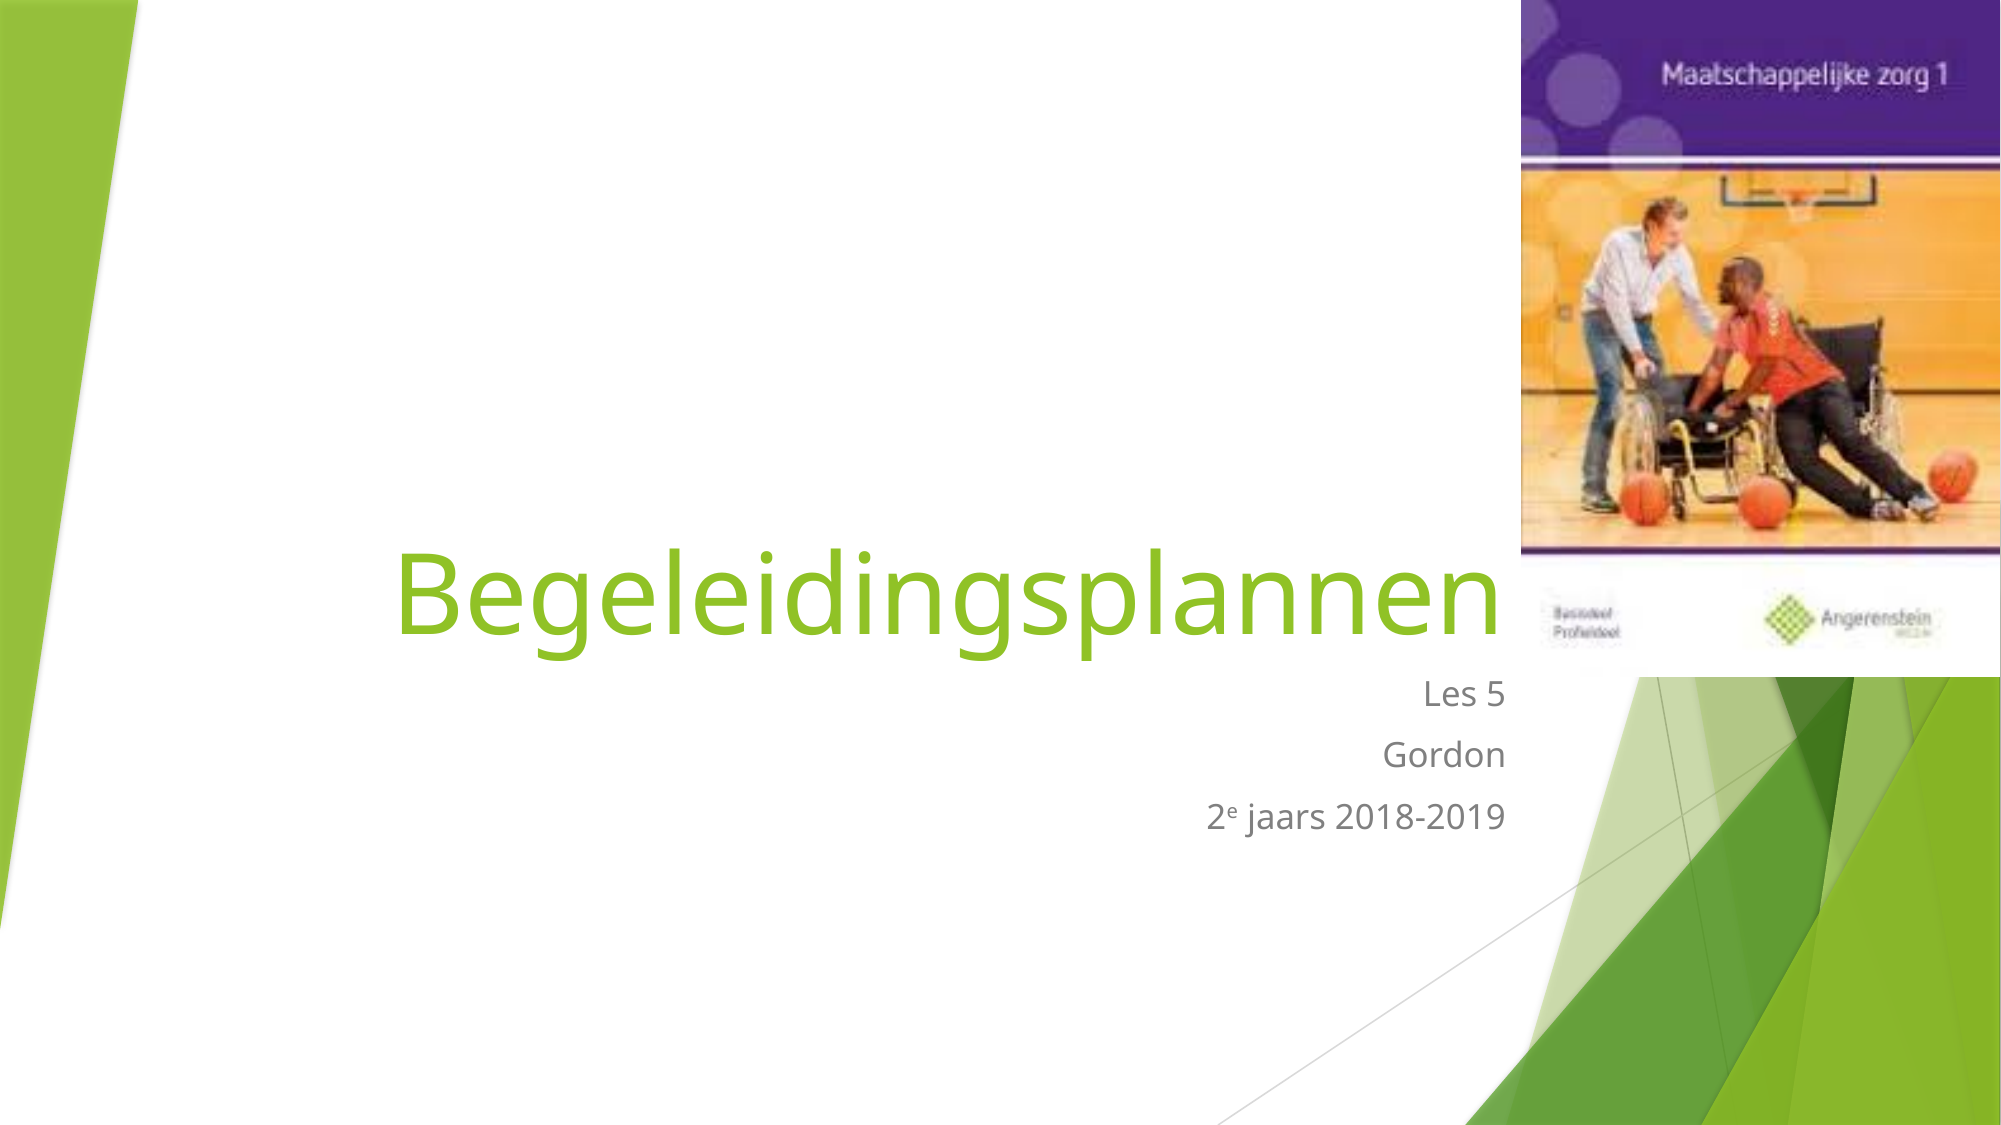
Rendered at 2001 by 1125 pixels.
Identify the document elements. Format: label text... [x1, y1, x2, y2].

title Begeleidingsplannen [247, 394, 1515, 664]
picture [1520, 0, 2000, 677]
subtitle Les 5 Gordon 2e jaars 2018-2019 [247, 664, 1522, 845]
